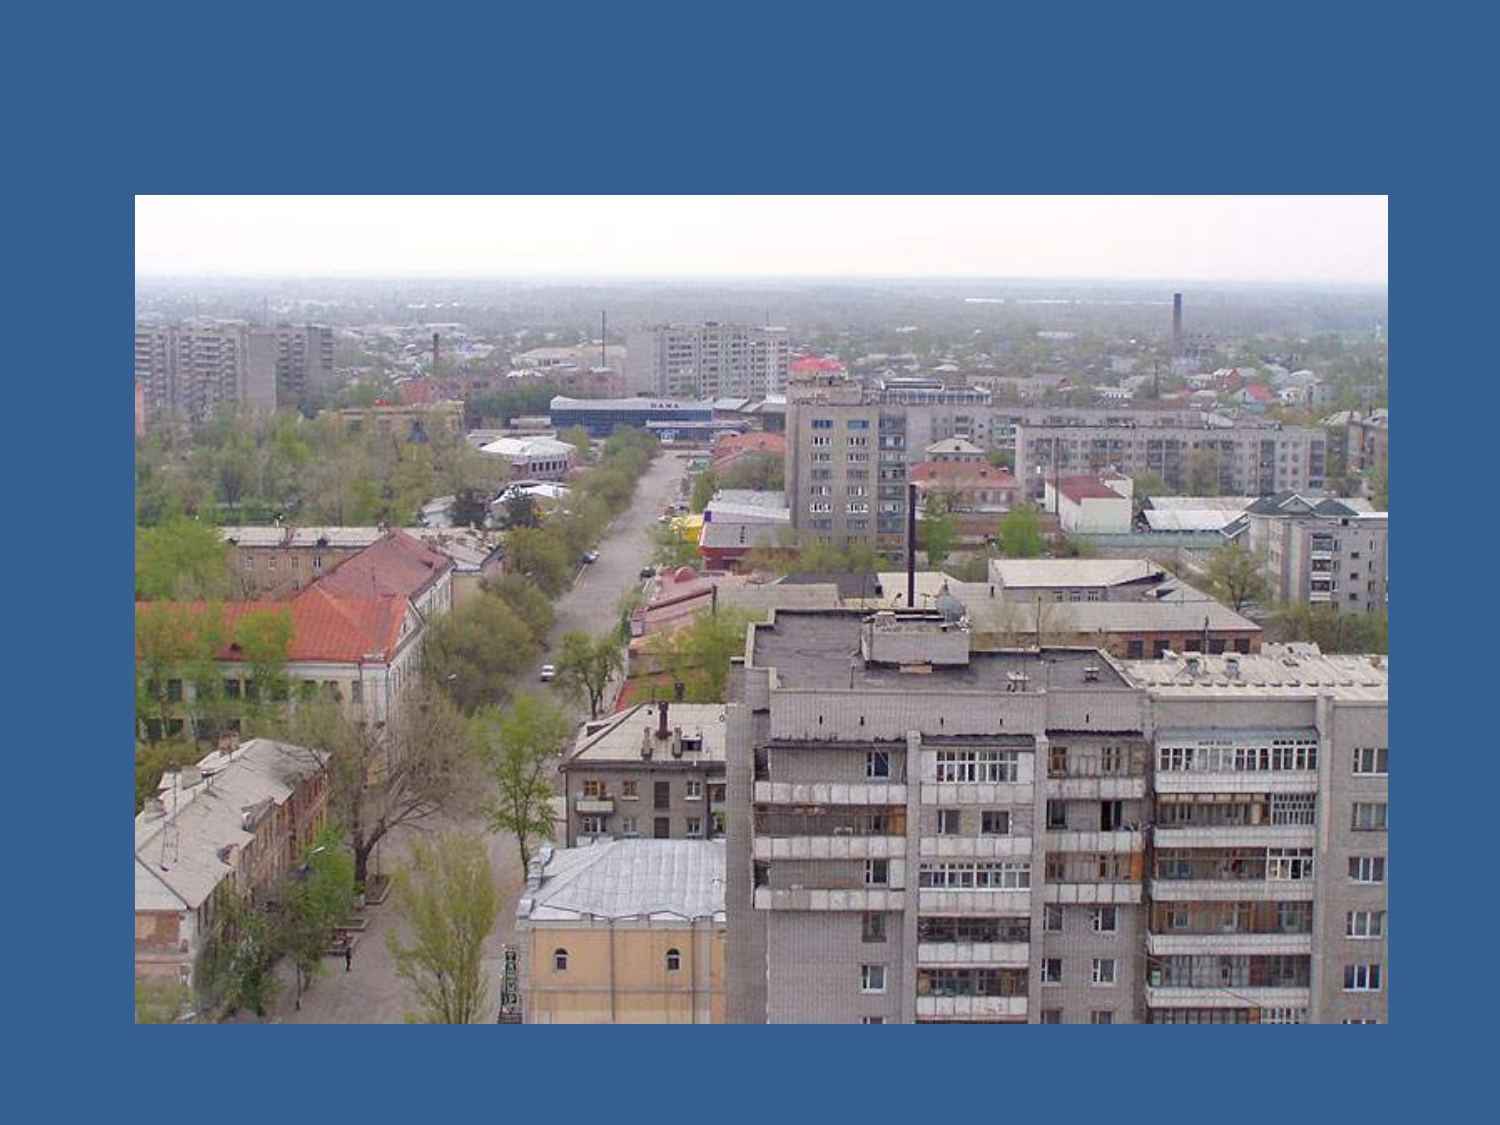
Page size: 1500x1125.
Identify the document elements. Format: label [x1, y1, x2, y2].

picture [135, 195, 1388, 1024]
